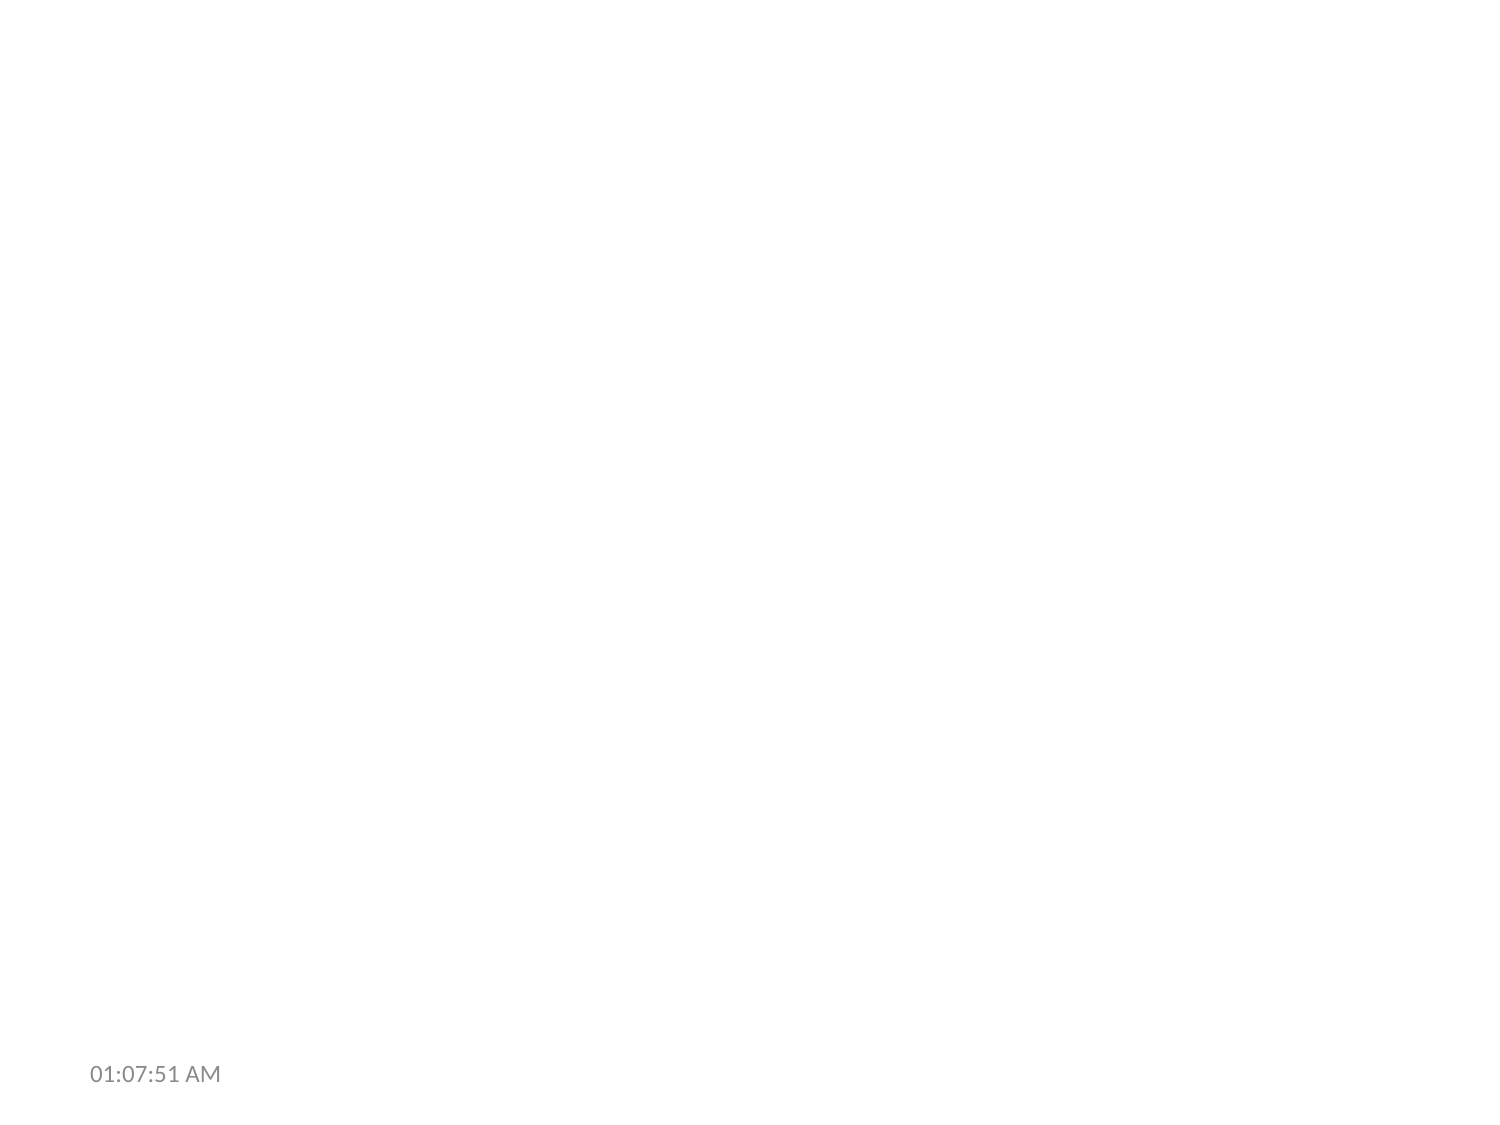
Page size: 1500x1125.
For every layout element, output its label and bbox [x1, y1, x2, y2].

slide_number [75, 1042, 425, 1103]
